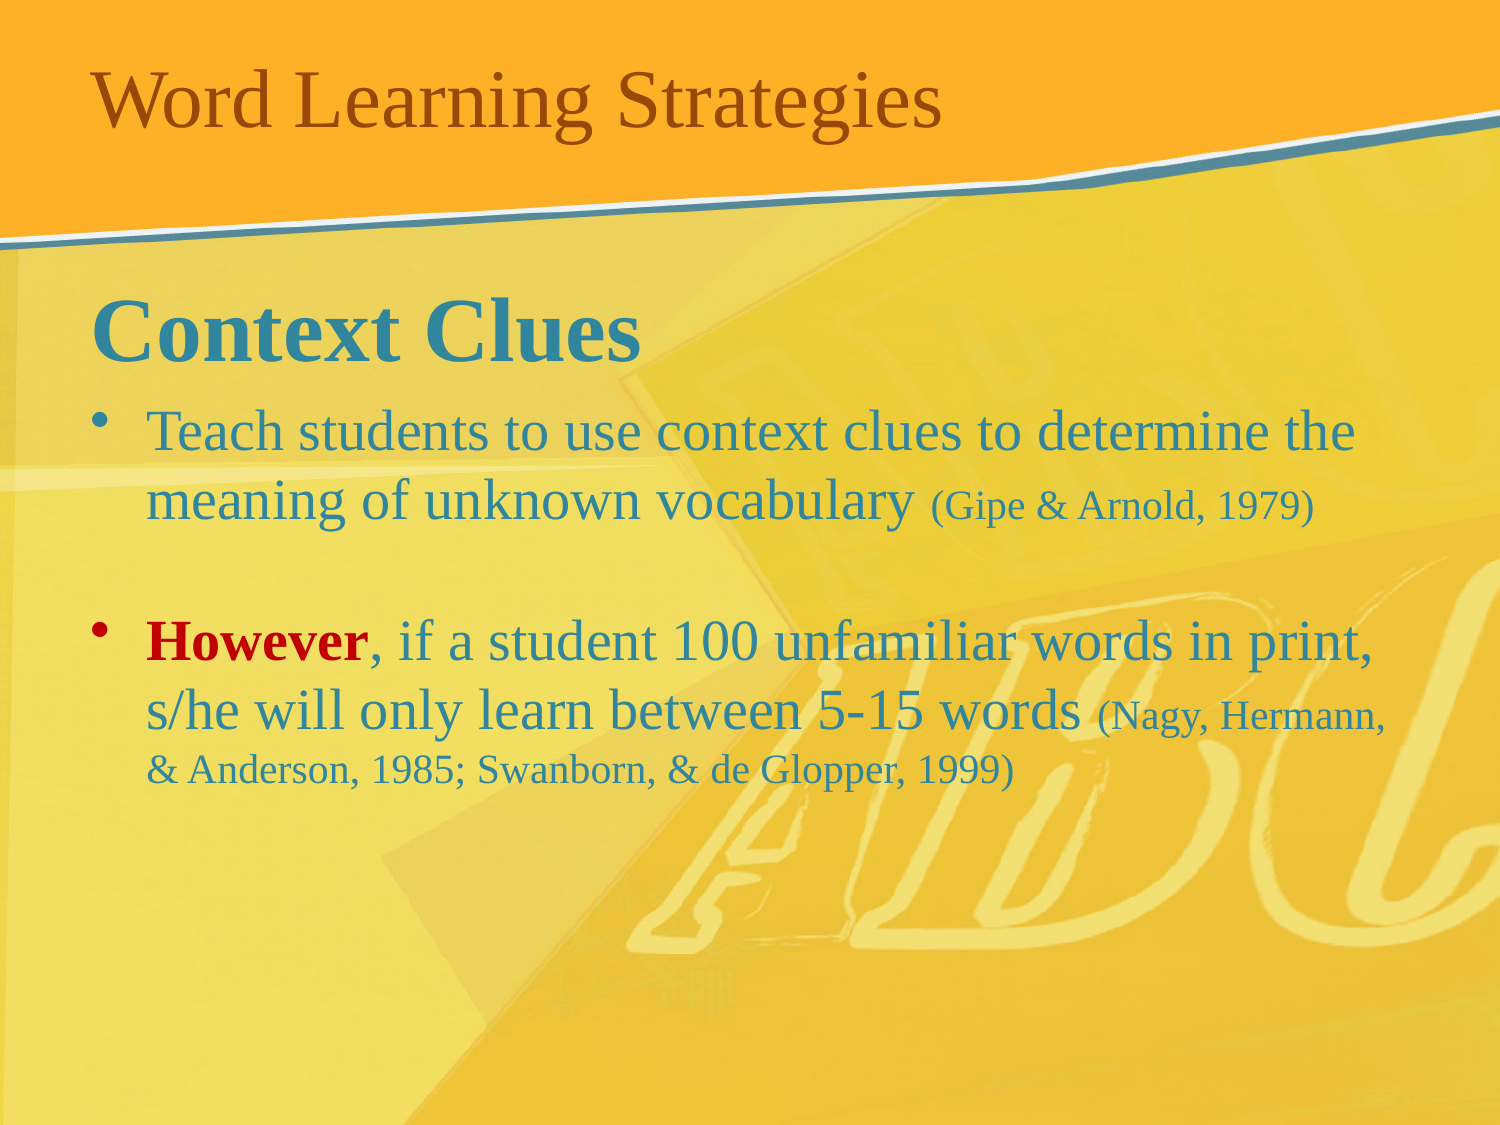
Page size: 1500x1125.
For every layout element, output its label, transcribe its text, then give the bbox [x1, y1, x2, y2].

title Word Learning Strategies [74, 0, 1426, 188]
picture [0, 0, 1500, 1125]
list Context Clues Teach students to use context clues to determine the meaning of unknown vocabulary (Gipe & Arnold, 1979) However, if a student 100 unfamiliar words in print, s/he will only learn between 5-15 words (Nagy, Hermann, & Anderson, 1985; Swanborn, & de Glopper, 1999) [74, 262, 1426, 1006]
